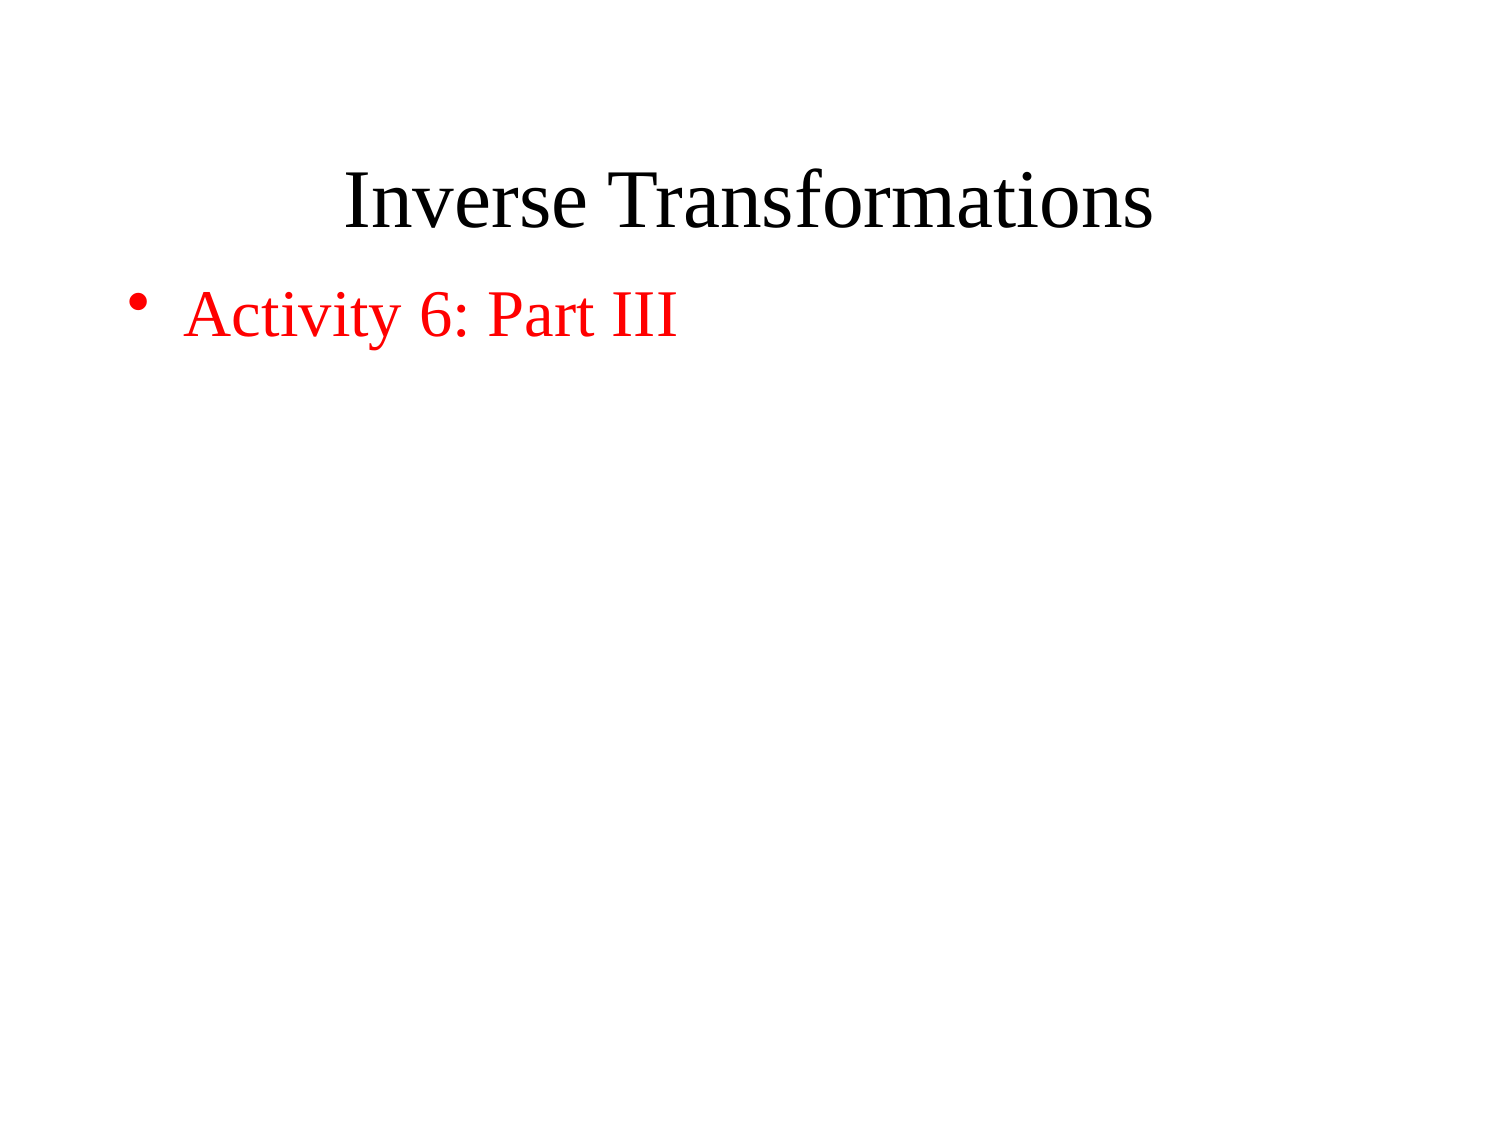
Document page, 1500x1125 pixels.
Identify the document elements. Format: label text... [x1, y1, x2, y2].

title Inverse Transformations [112, 99, 1388, 262]
list Activity 6: Part III [112, 262, 1388, 601]
